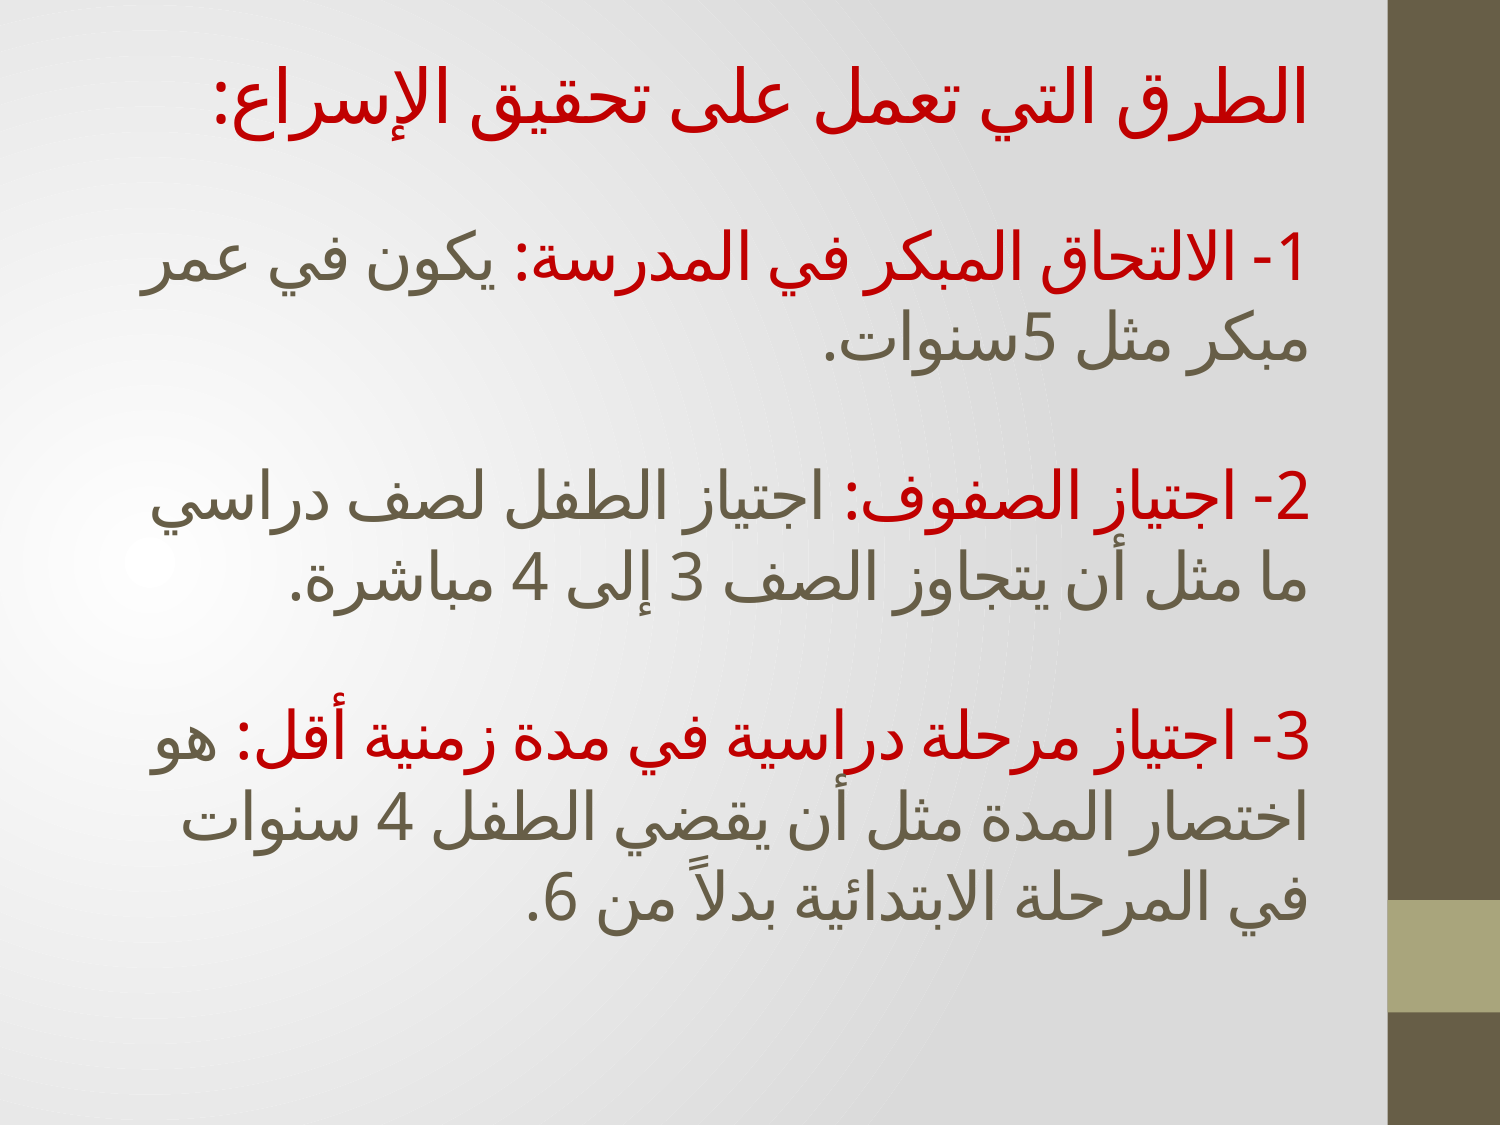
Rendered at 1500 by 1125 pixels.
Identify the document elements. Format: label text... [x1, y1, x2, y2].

title الطرق التي تعمل على تحقيق الإسراع: 1- الالتحاق المبكر في المدرسة: يكون في عمر مبكر مثل 5سنوات. 2- اجتياز الصفوف: اجتياز الطفل لصف دراسي ما مثل أن يتجاوز الصف 3 إلى 4 مباشرة. 3- اجتياز مرحلة دراسية في مدة زمنية أقل: هو اختصار المدة مثل أن يقضي الطفل 4 سنوات في المرحلة الابتدائية بدلاً من 6. [76, 397, 1327, 585]
